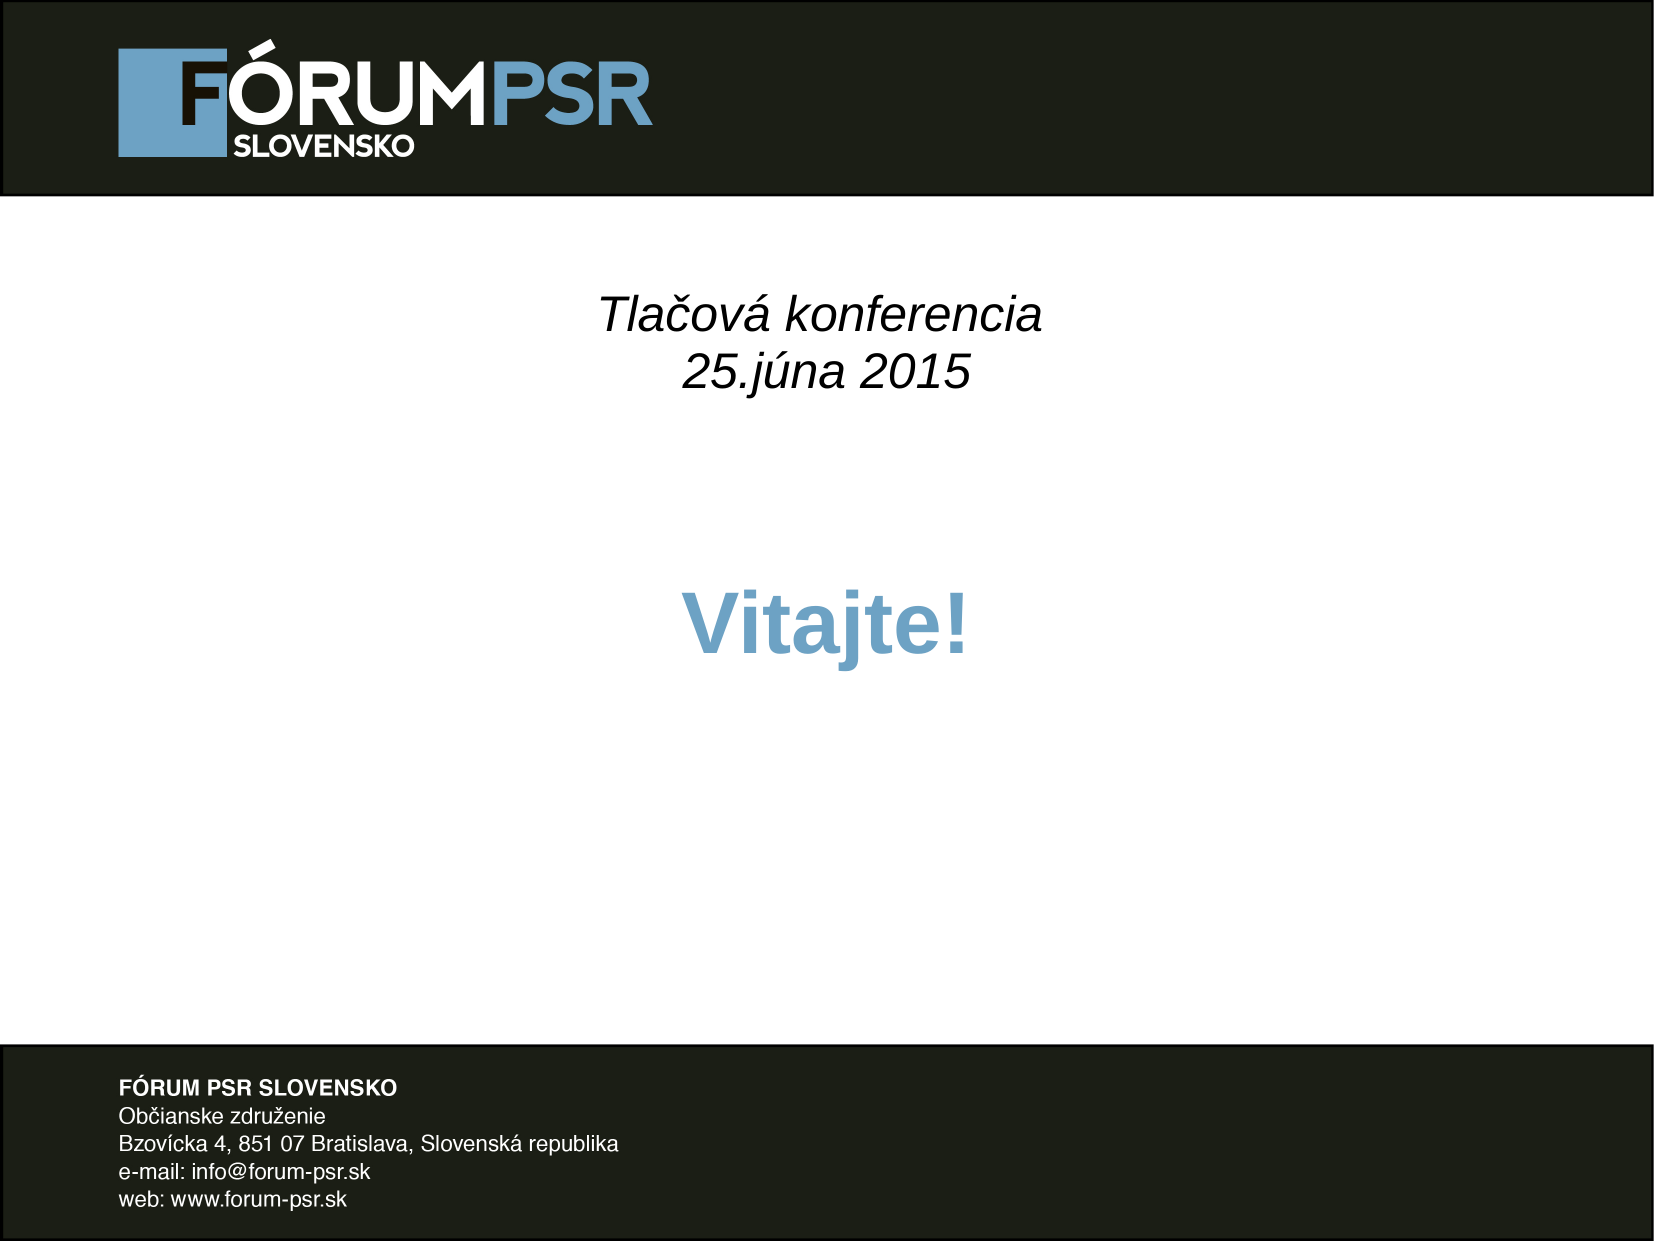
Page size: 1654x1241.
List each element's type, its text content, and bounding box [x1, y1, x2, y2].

picture [0, 0, 1654, 1241]
text_box Tlačová konferencia 25.júna 2015 Vitajte! [94, 277, 1560, 782]
